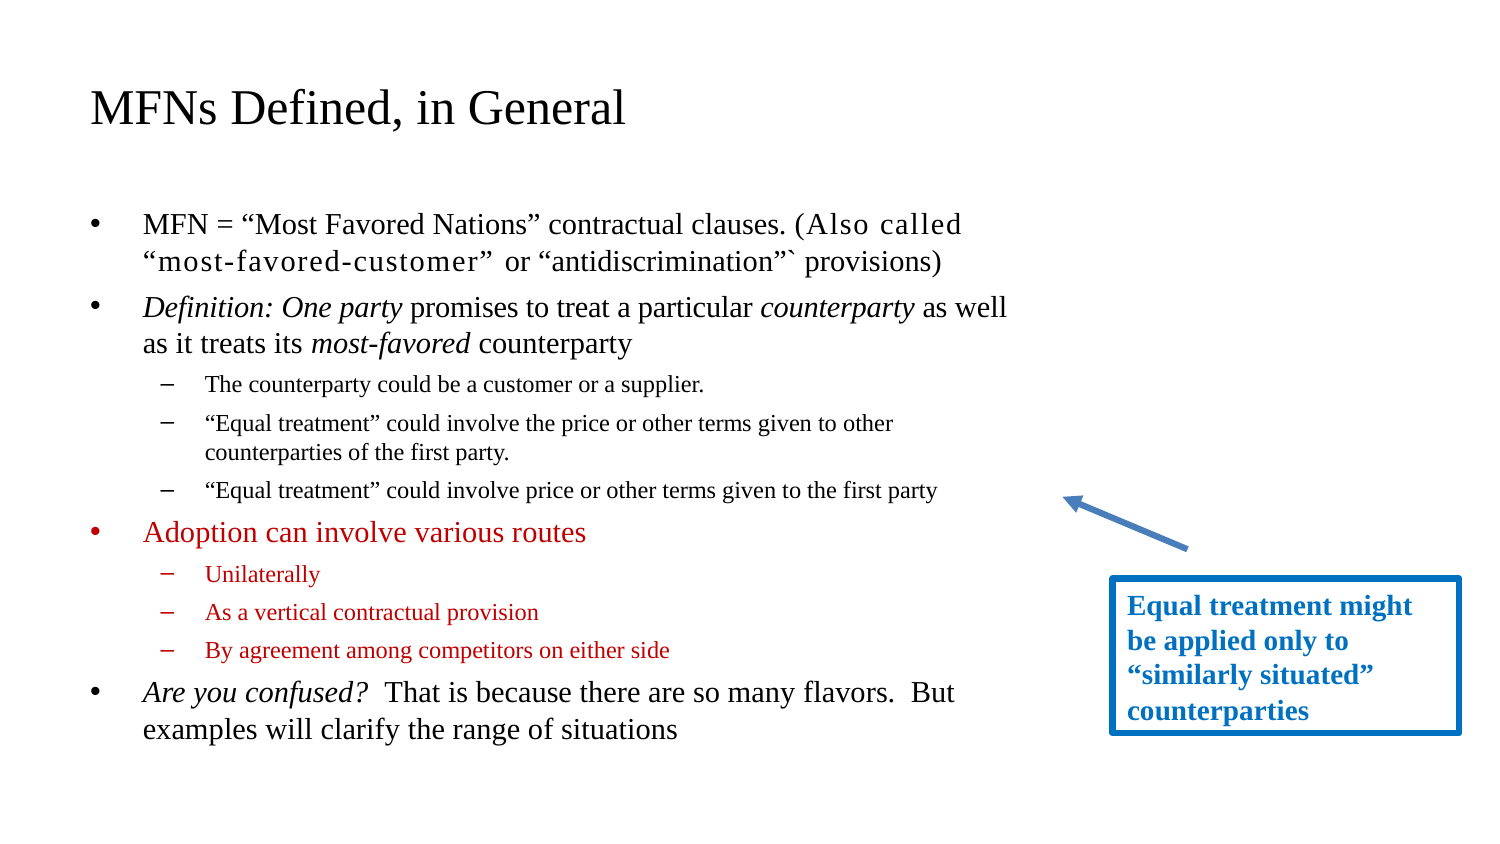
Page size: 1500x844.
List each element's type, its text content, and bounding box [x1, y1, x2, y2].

text_box Equal treatment might be applied only to “similarly situated” counterparties [1112, 578, 1460, 734]
list MFN = “Most Favored Nations” contractual clauses. (Also called “most-favored-customer” or “antidiscrimination”` provisions) Definition: One party promises to treat a particular counterparty as well as it treats its most-favored counterparty The counterparty could be a customer or a supplier. “Equal treatment” could involve the price or other terms given to other counterparties of the first party. “Equal treatment” could involve price or other terms given to the first party Adoption can involve various routes Unilaterally As a vertical contractual provision By agreement among competitors on either side Are you confused? That is because there are so many flavors. But examples will clarify the range of situations [75, 196, 1050, 760]
title MFNs Defined, in General [75, 33, 1425, 175]
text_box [1062, 496, 1188, 550]
